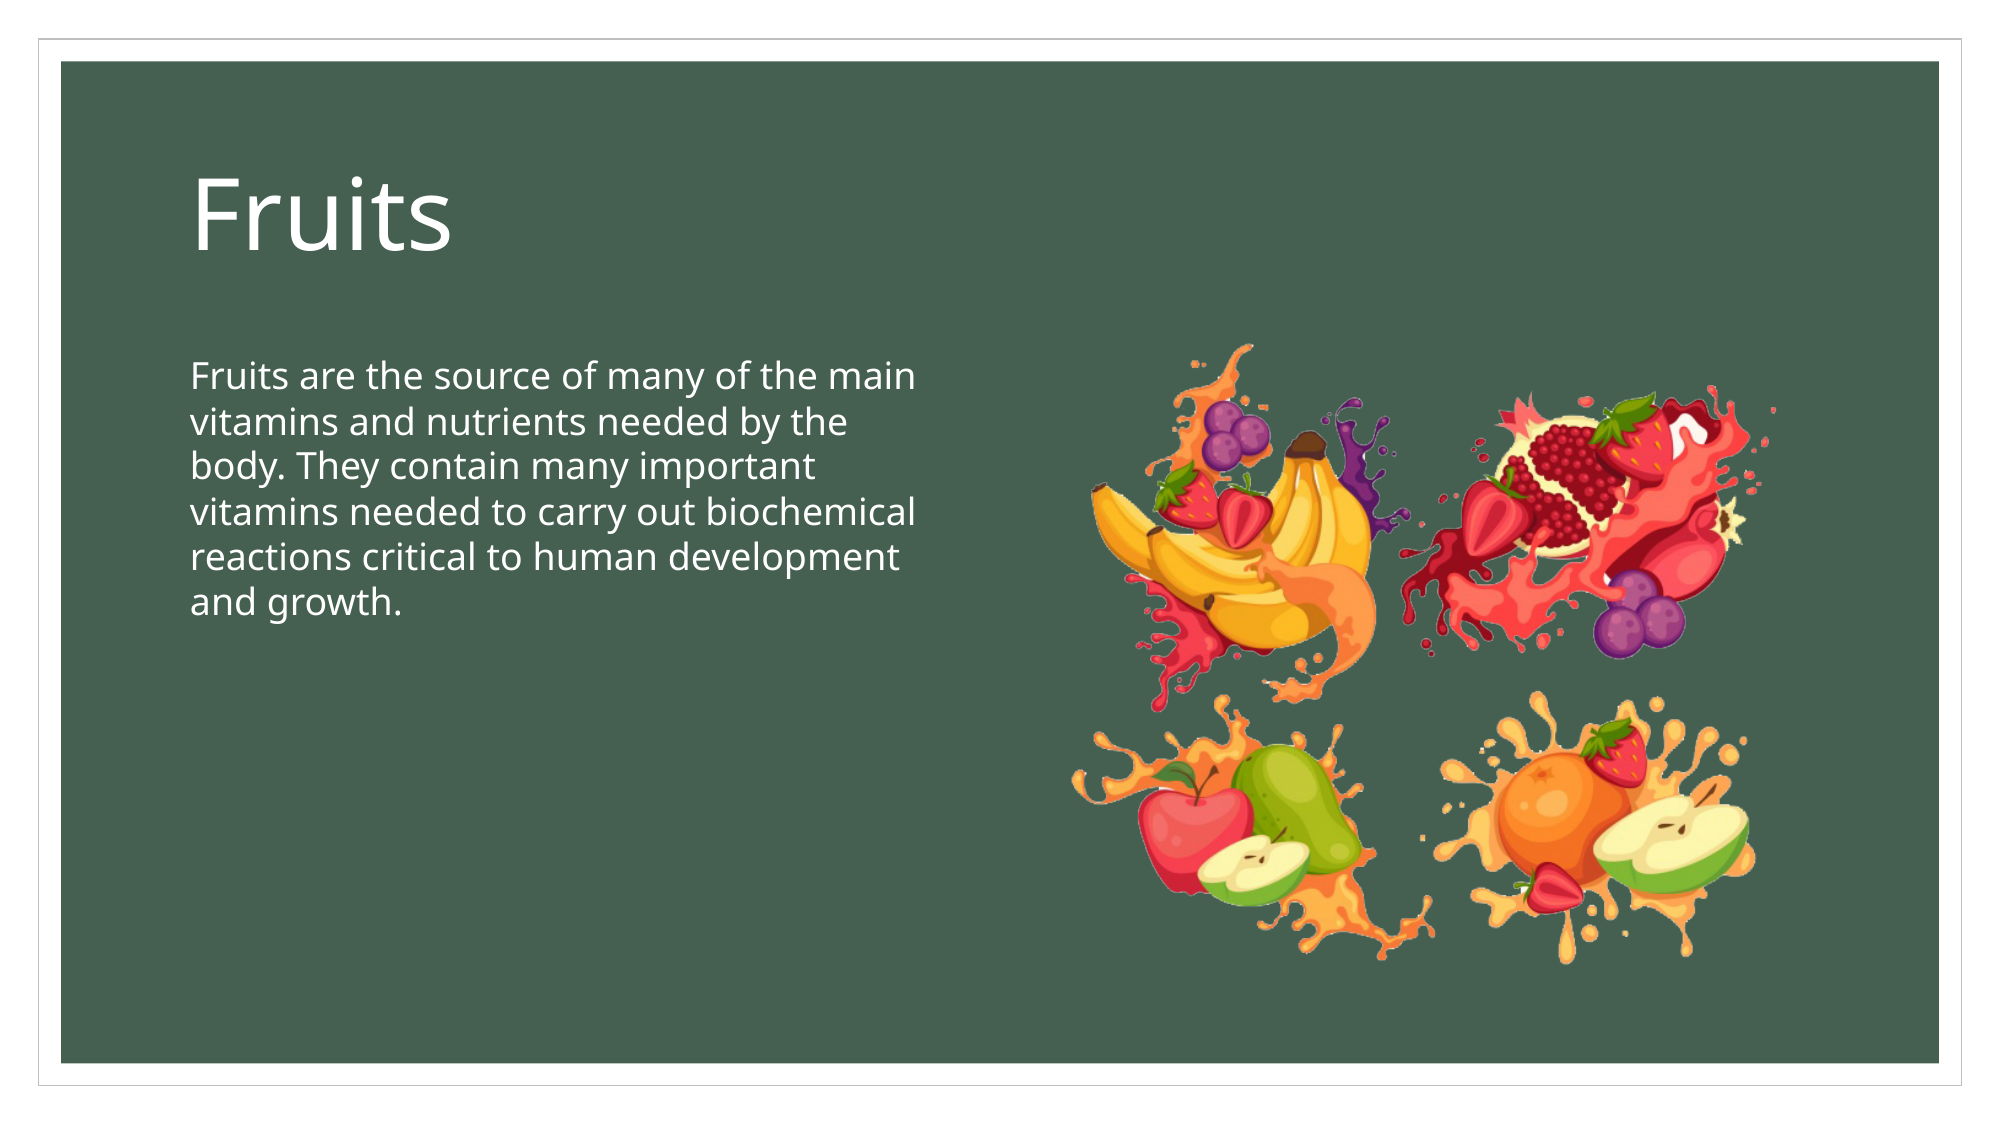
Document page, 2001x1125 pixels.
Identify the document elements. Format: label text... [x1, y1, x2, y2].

title Fruits [174, 105, 1825, 331]
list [1040, 325, 1808, 980]
list Fruits are the source of many of the main vitamins and nutrients needed by the body. They contain many important vitamins needed to carry out biochemical reactions critical to human development and growth. [174, 345, 955, 960]
